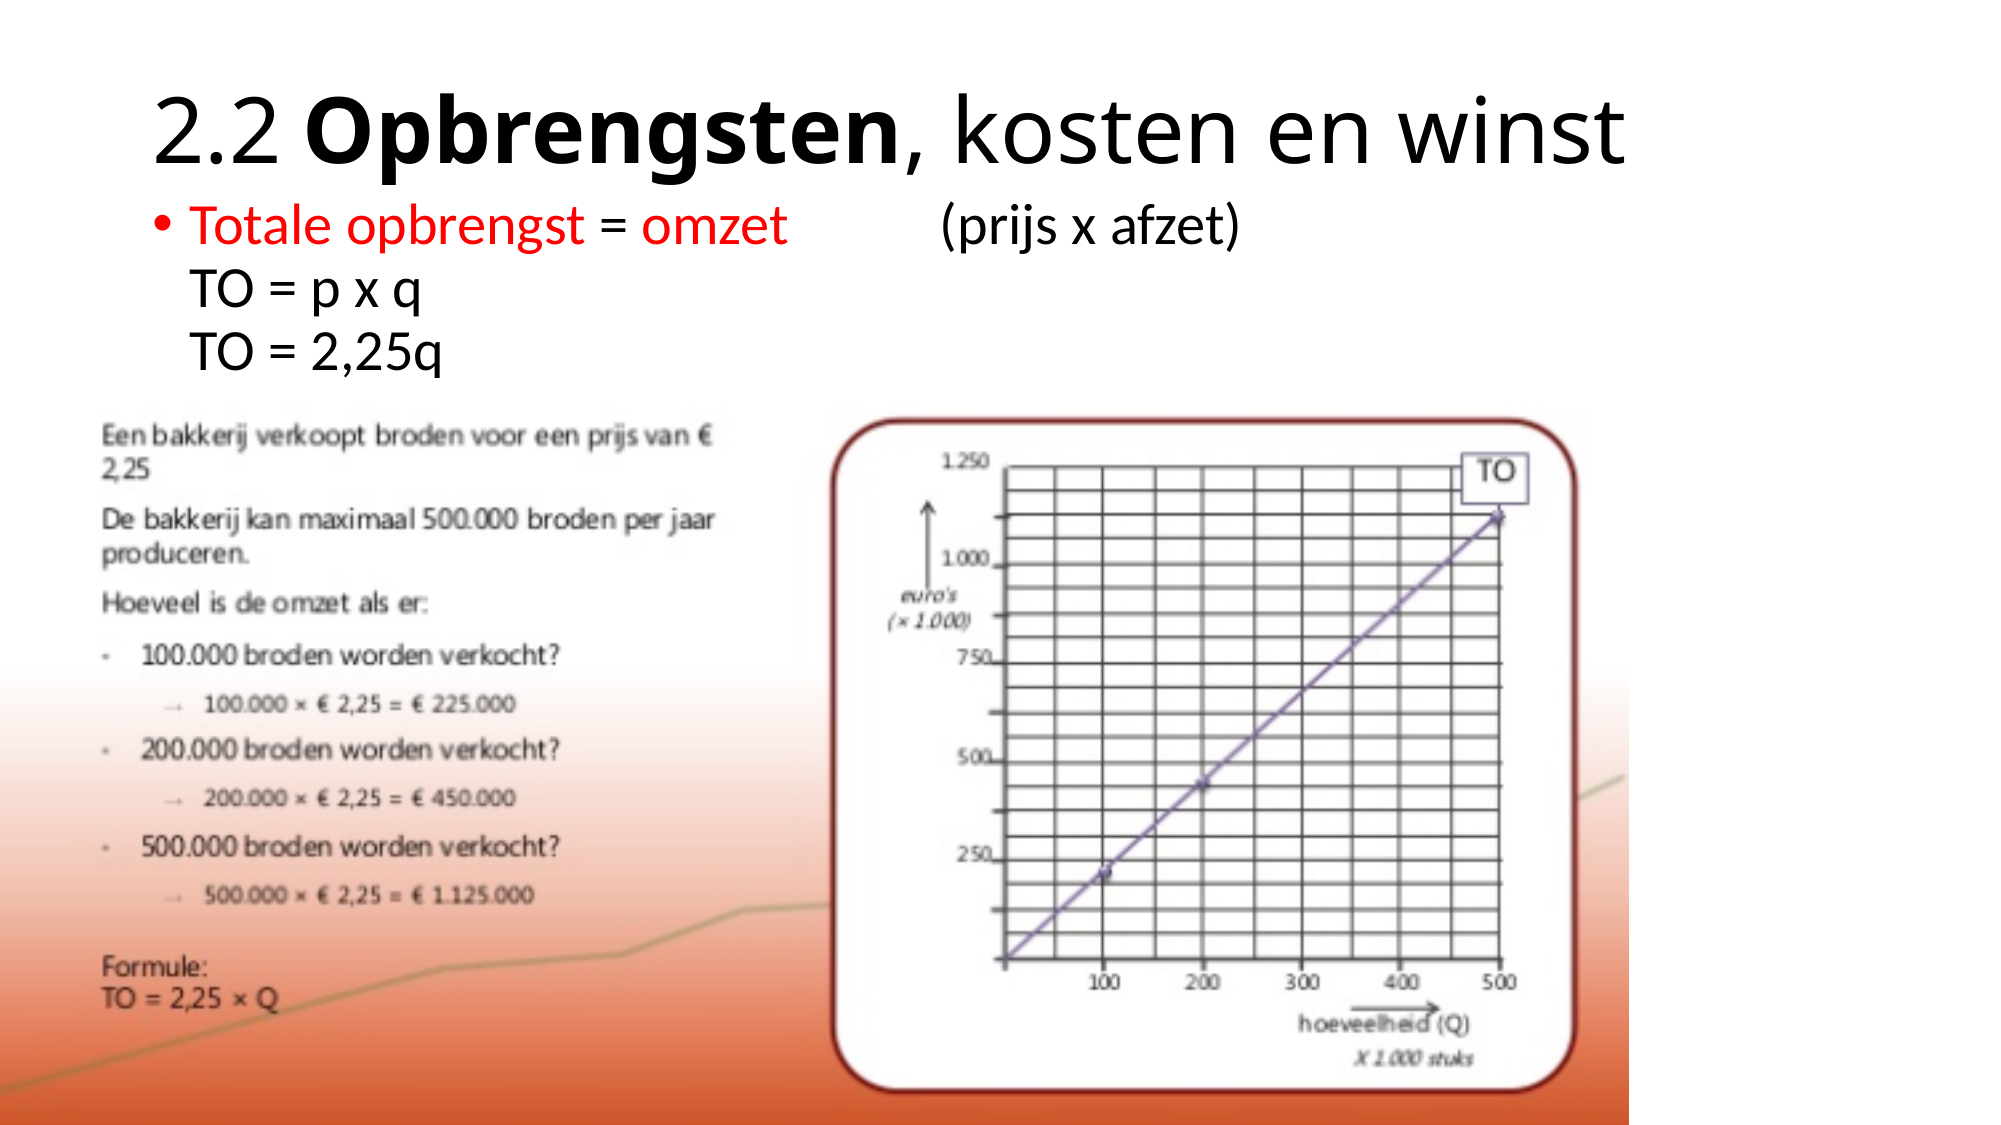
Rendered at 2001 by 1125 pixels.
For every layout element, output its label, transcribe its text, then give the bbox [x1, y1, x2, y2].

title 2.2 Opbrengsten, kosten en winst [137, 24, 1863, 186]
picture [0, 378, 1629, 1125]
list Totale opbrengst = omzet (prijs x afzet) TO = p x q TO = 2,25q [137, 186, 1863, 1059]
